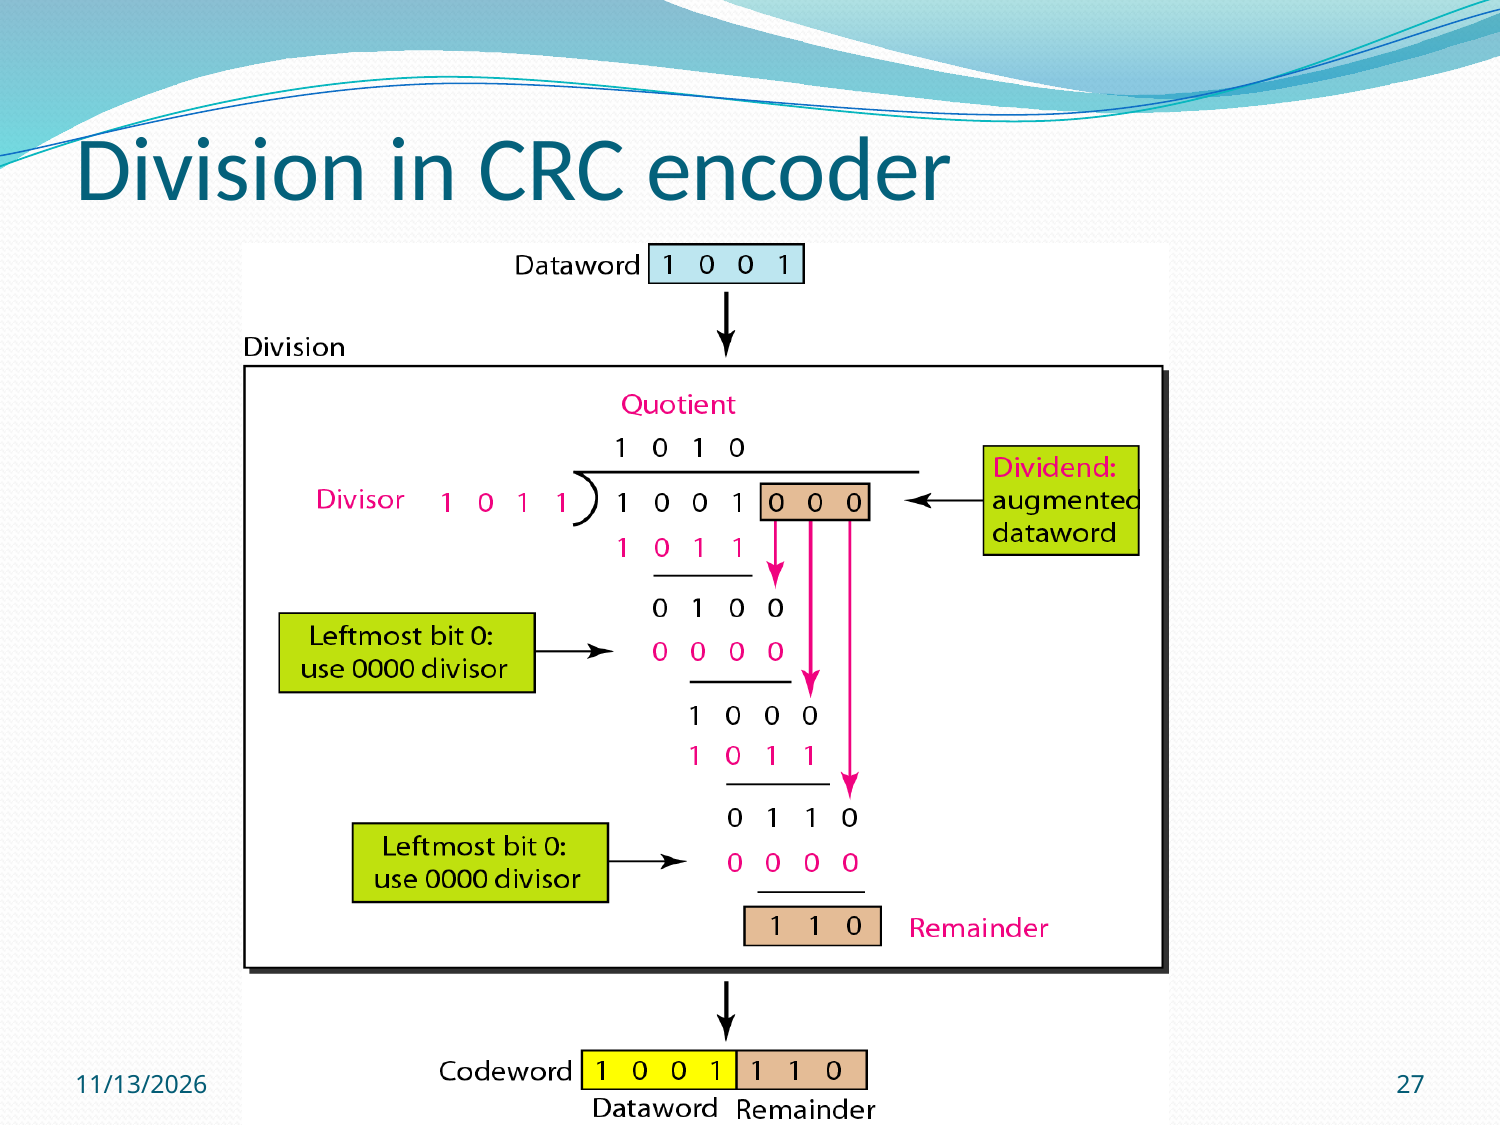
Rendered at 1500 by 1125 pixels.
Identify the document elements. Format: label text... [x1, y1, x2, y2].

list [241, 243, 1169, 1125]
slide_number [75, 1042, 234, 1103]
title Division in CRC encoder [75, 30, 1425, 219]
slide_number 27 [1299, 1042, 1425, 1103]
